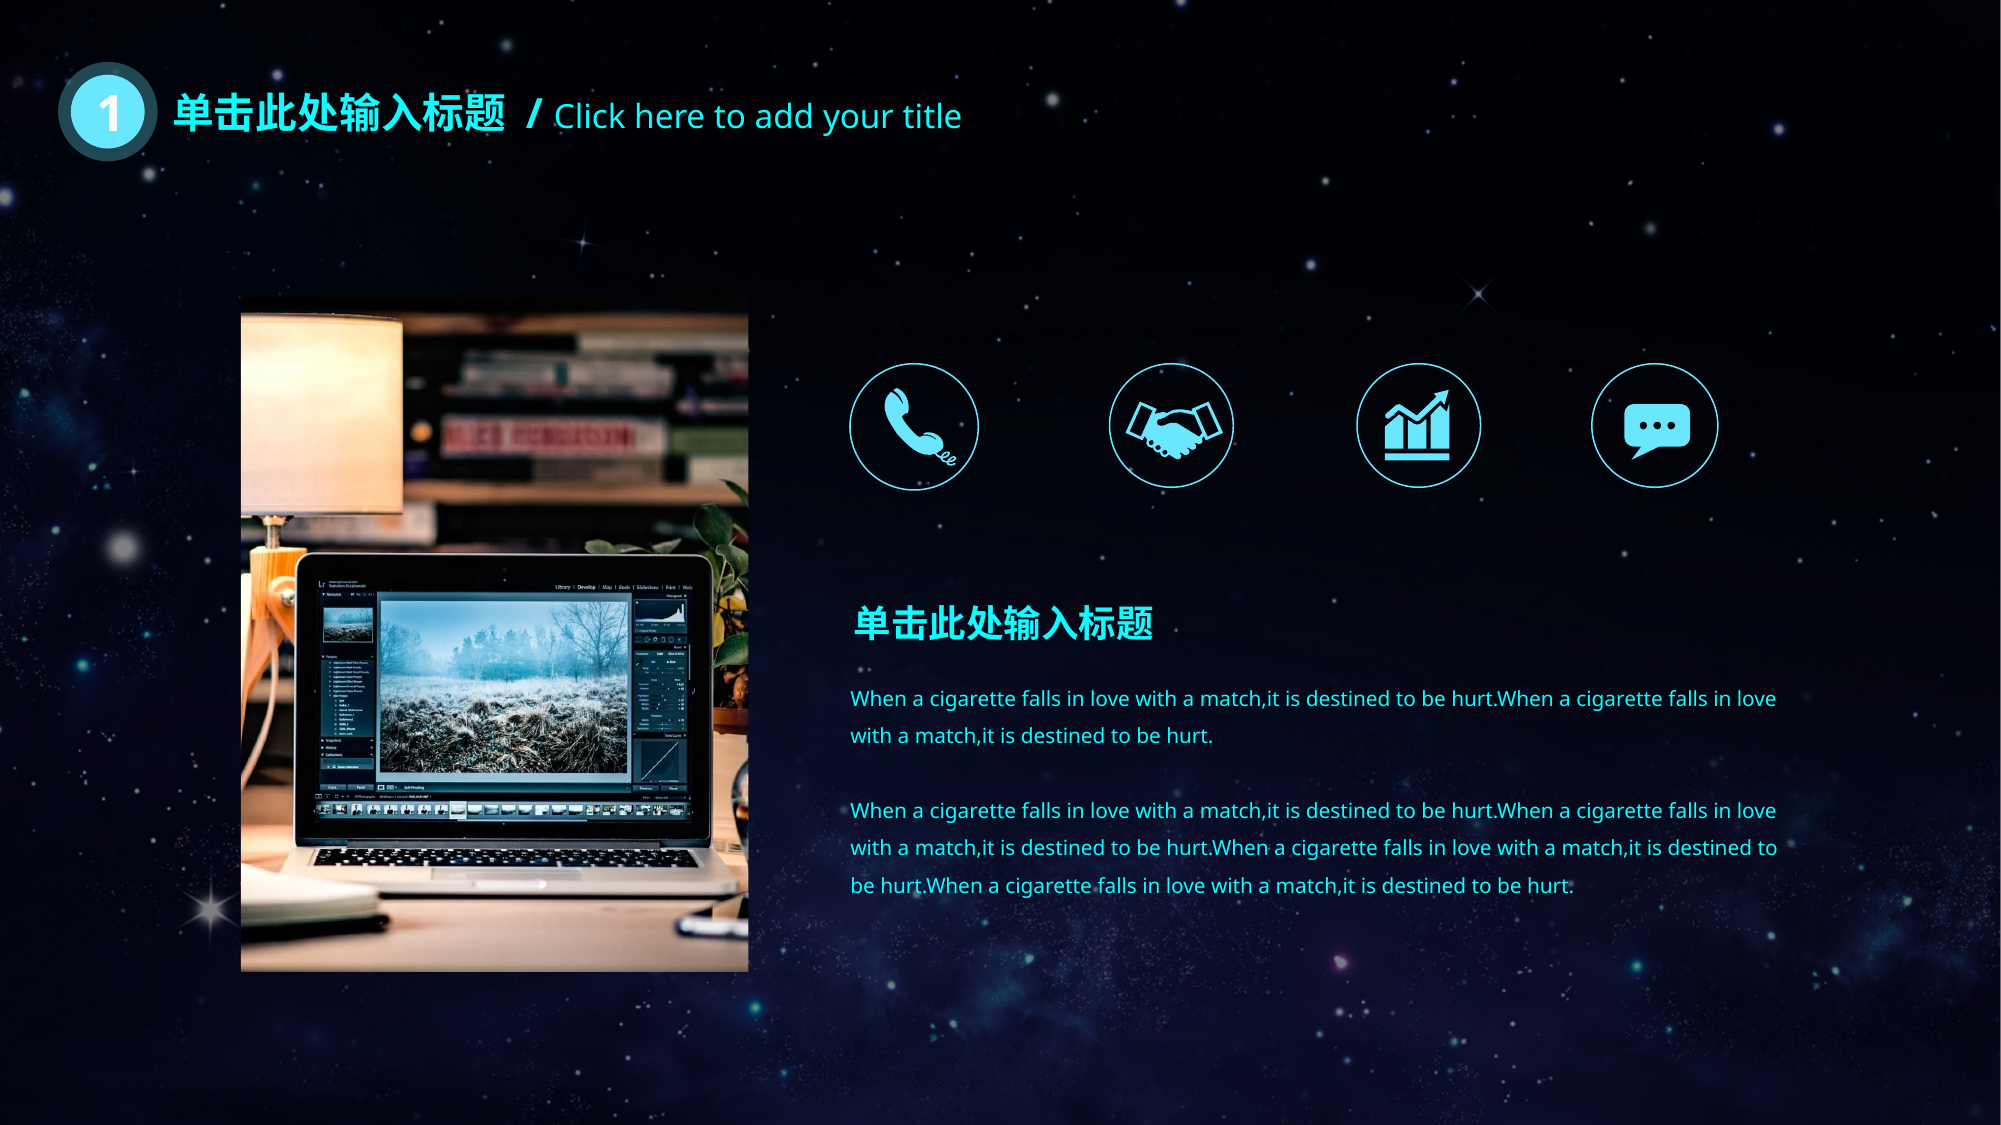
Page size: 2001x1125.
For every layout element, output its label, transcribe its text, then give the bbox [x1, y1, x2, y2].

picture [0, 0, 2001, 1125]
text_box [1591, 363, 1718, 488]
text_box 单击此处输入标题 / Click here to add your title [158, 78, 1017, 144]
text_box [1356, 363, 1481, 488]
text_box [58, 61, 158, 162]
text_box When a cigarette falls in love with a match,it is destined to be hurt.When a cigarette falls in love with a match,it is destined to be hurt. When a cigarette falls in love with a match,it is destined to be hurt.When a cigarette falls in love with a match,it is destined to be hurt.When a cigarette falls in love with a match,it is destined to be hurt.When a cigarette falls in love with a match,it is destined to be hurt. [839, 667, 1795, 903]
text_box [1109, 363, 1234, 488]
text_box 单击此处输入标题 [838, 592, 1204, 653]
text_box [849, 363, 979, 490]
